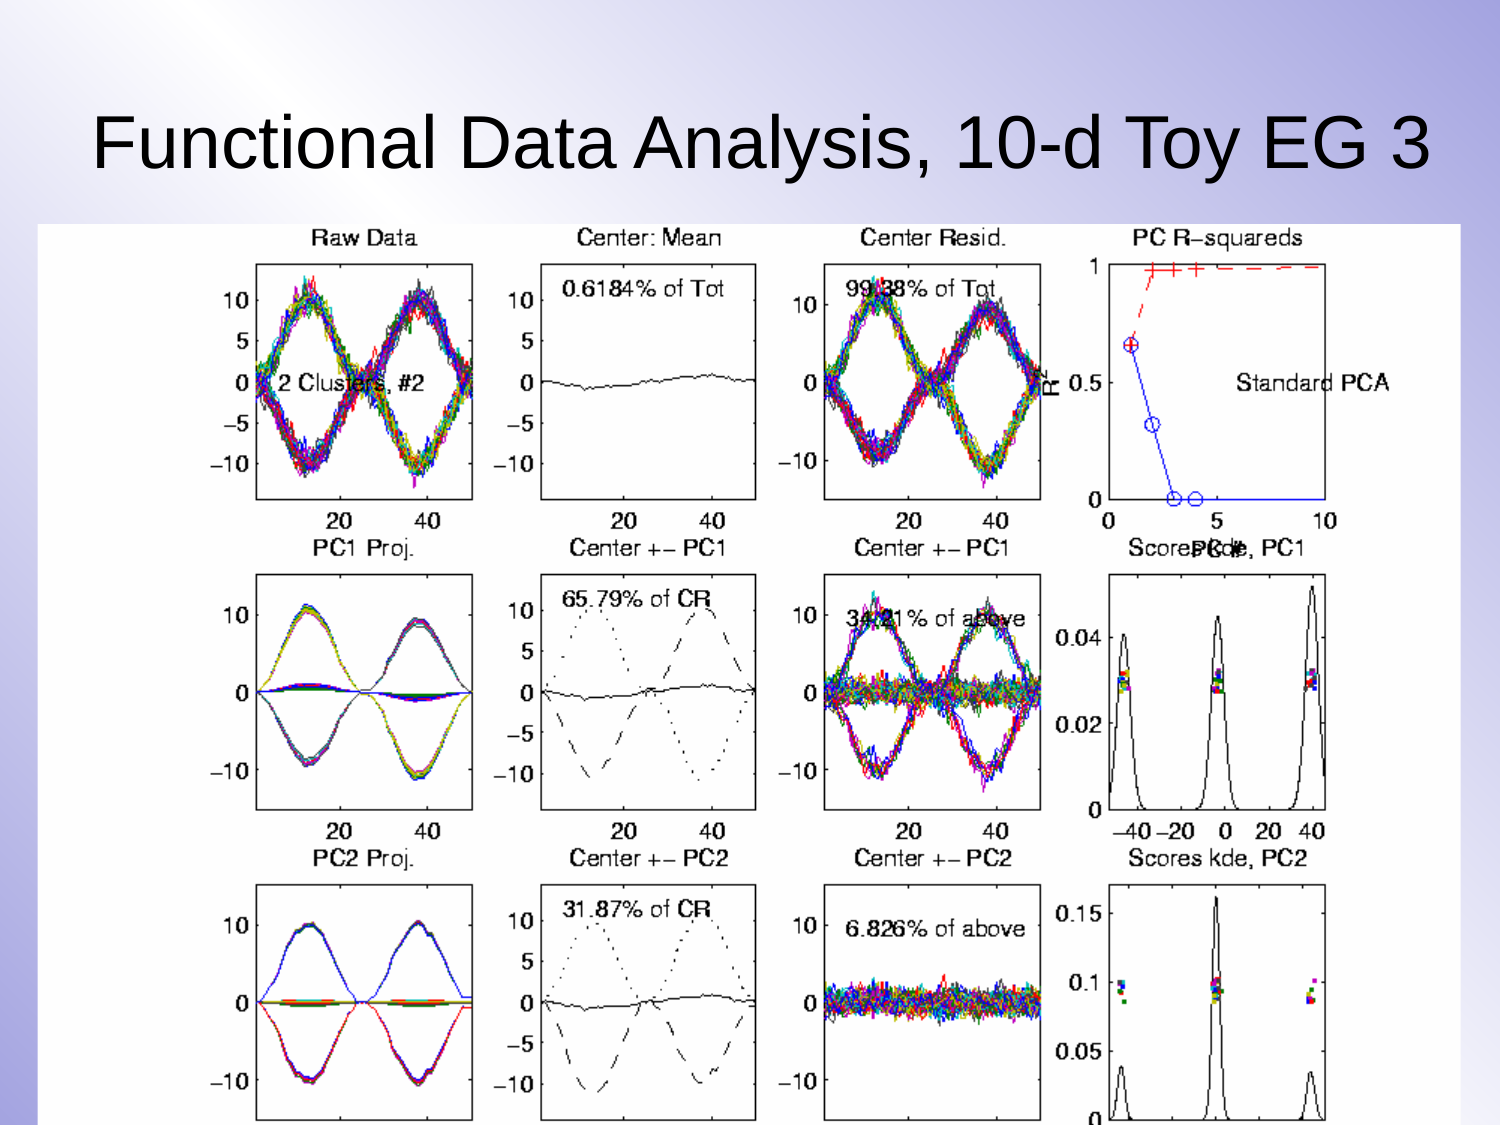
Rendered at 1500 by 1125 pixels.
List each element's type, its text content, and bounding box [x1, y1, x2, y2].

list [37, 224, 1461, 1125]
title Functional Data Analysis, 10-d Toy EG 3 [50, 45, 1475, 233]
